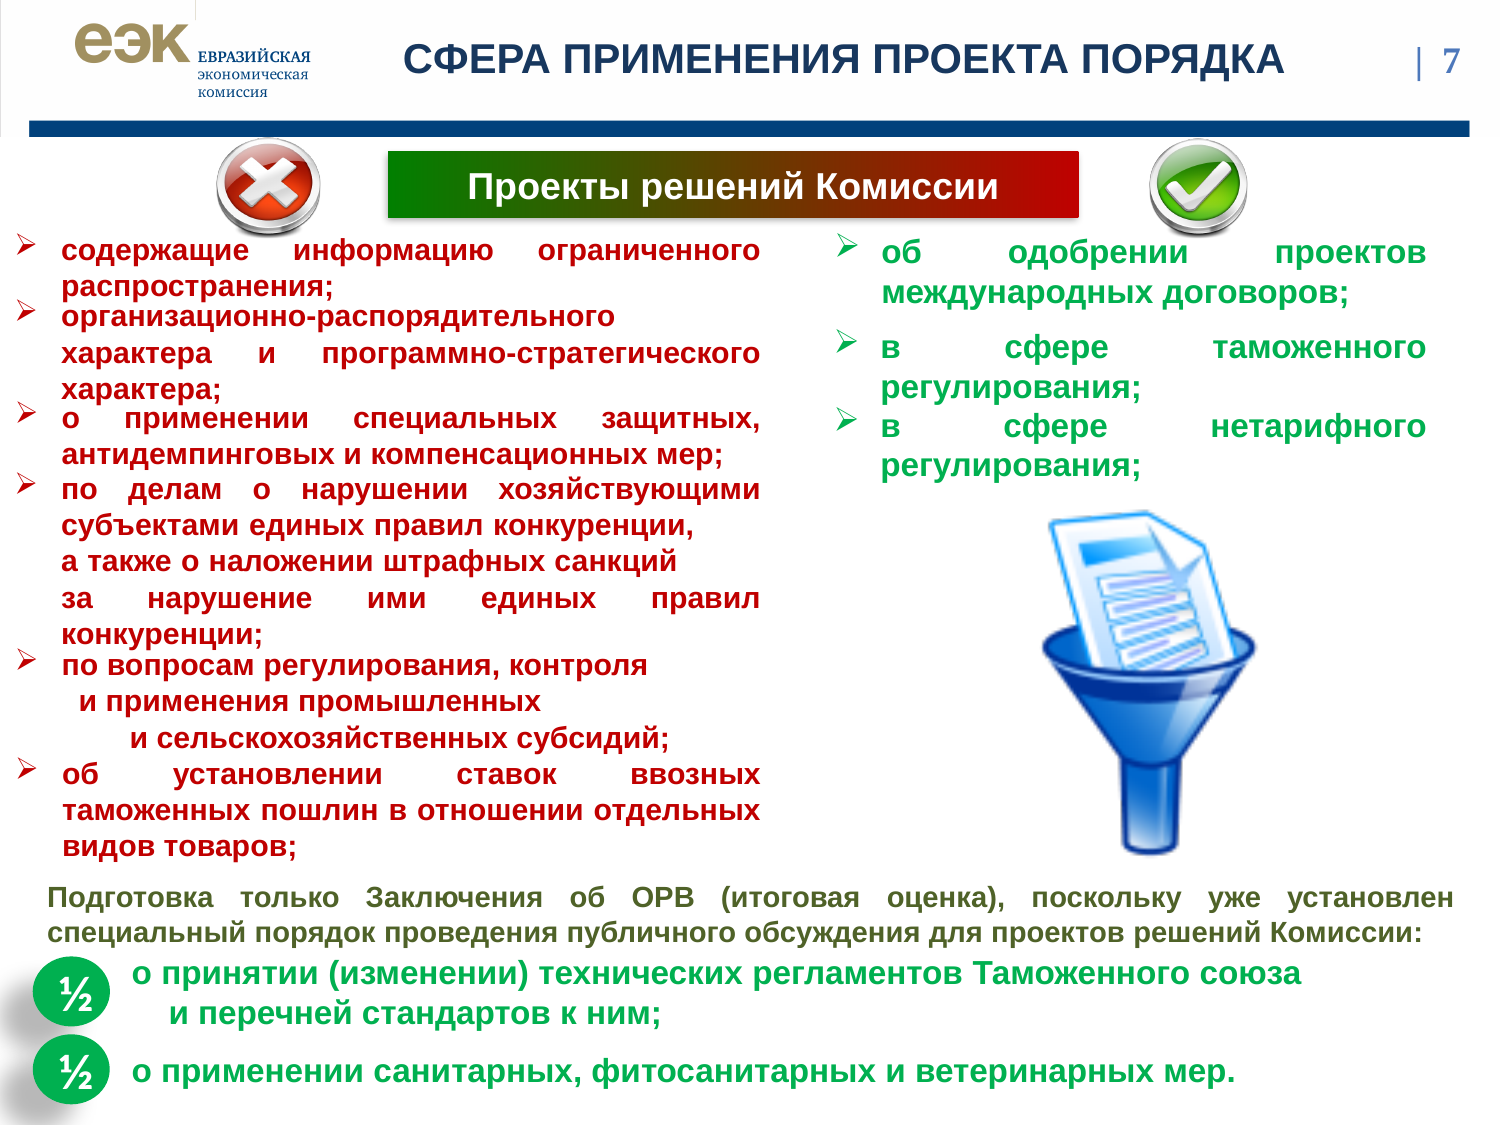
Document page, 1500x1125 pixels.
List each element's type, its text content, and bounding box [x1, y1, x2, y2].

text_box по делам о нарушении хозяйствующими субъектами единых правил конкуренции, а также о наложении штрафных санкций за нарушение ими единых правил конкуренции; [0, 461, 776, 638]
text_box ½ [31, 956, 111, 1028]
text_box Сфера применения проекта Порядка [380, 23, 1309, 89]
text_box организационно-распорядительного характера и программно-стратегического характера; [0, 289, 776, 390]
text_box Подготовка только Заключения об ОРВ (итоговая оценка), поскольку уже установлен специальный порядок проведения публичного обсуждения для проектов решений Комиссии: [32, 870, 1471, 956]
text_box содержащие информацию ограниченного распространения; [0, 222, 776, 289]
text_box ½ [32, 1033, 111, 1106]
picture [1146, 138, 1249, 241]
text_box Проекты решений Комиссии [388, 151, 1079, 218]
text_box по вопросам регулирования, контроля и применения промышленных и сельскохозяйственных субсидий; [0, 638, 776, 762]
text_box в сфере таможенного регулирования; [818, 318, 1443, 396]
text_box о принятии (изменении) технических регламентов Таможенного союза и перечней стандартов к ним; [116, 956, 1471, 1039]
text_box о применении санитарных, фитосанитарных и ветеринарных мер. [116, 1041, 1436, 1097]
text_box об одобрении проектов международных договоров; [819, 222, 1443, 318]
picture [953, 484, 1341, 871]
text_box | 7 [1400, 29, 1500, 92]
text_box о применении специальных защитных, антидемпинговых и компенсационных мер; [0, 390, 776, 461]
text_box об установлении ставок ввозных таможенных пошлин в отношении отдельных видов товаров; [0, 762, 776, 871]
picture [213, 137, 323, 241]
text_box в сфере нетарифного регулирования; [818, 396, 1443, 491]
